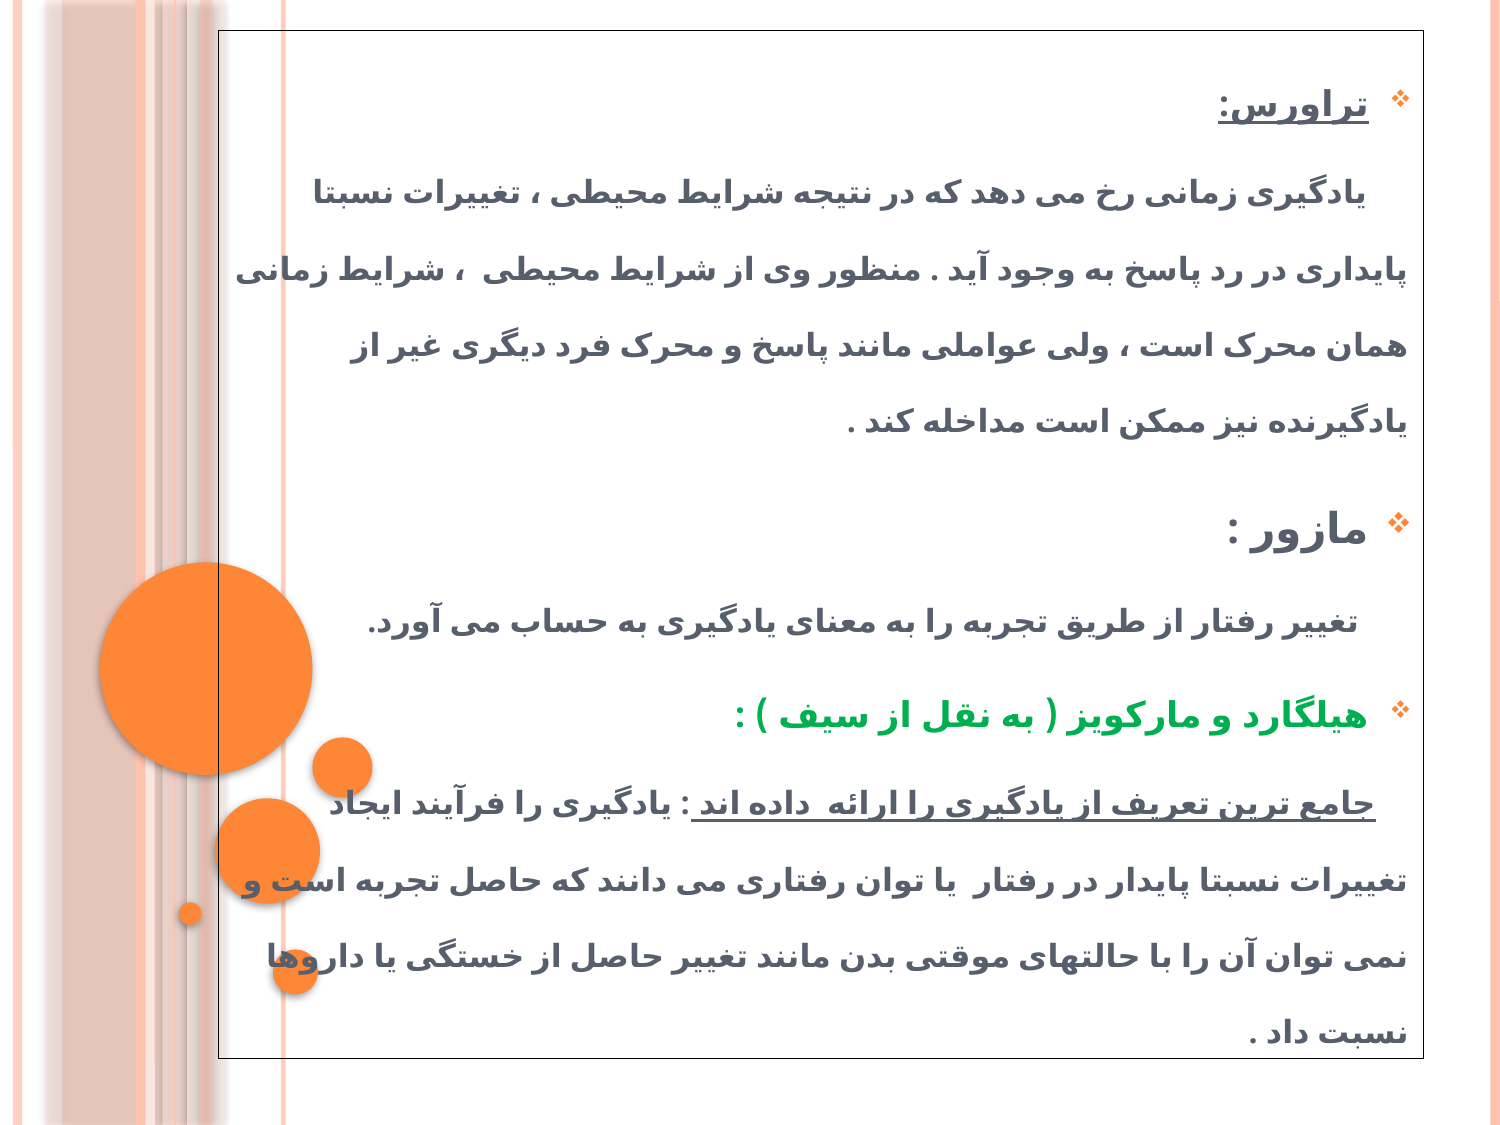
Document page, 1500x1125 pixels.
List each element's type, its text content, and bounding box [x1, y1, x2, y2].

subtitle تراورس: یادگیری زمانی رخ می دهد که در نتیجه شرایط محیطی ، تغییرات نسبتا پایداری در رد پاسخ به وجود آید . منظور وی از شرایط محیطی ، شرایط زمانی همان محرک است ، ولی عواملی مانند پاسخ و محرک فرد دیگری غیر از یادگیرنده نیز ممکن است مداخله کند . مازور : تغییر رفتار از طریق تجربه را به معنای یادگیری به حساب می آورد. هیلگارد و مارکویز ( به نقل از سیف ) : جامع ترین تعریف از یادگیری را ارائه داده اند : یادگیری را فرآیند ایجاد تغییرات نسبتا پایدار در رفتار یا توان رفتاری می دانند که حاصل تجربه است و نمی توان آن را با حالتهای موقتی بدن مانند تغییر حاصل از خستگی یا داروها نسبت داد . [218, 30, 1424, 1059]
